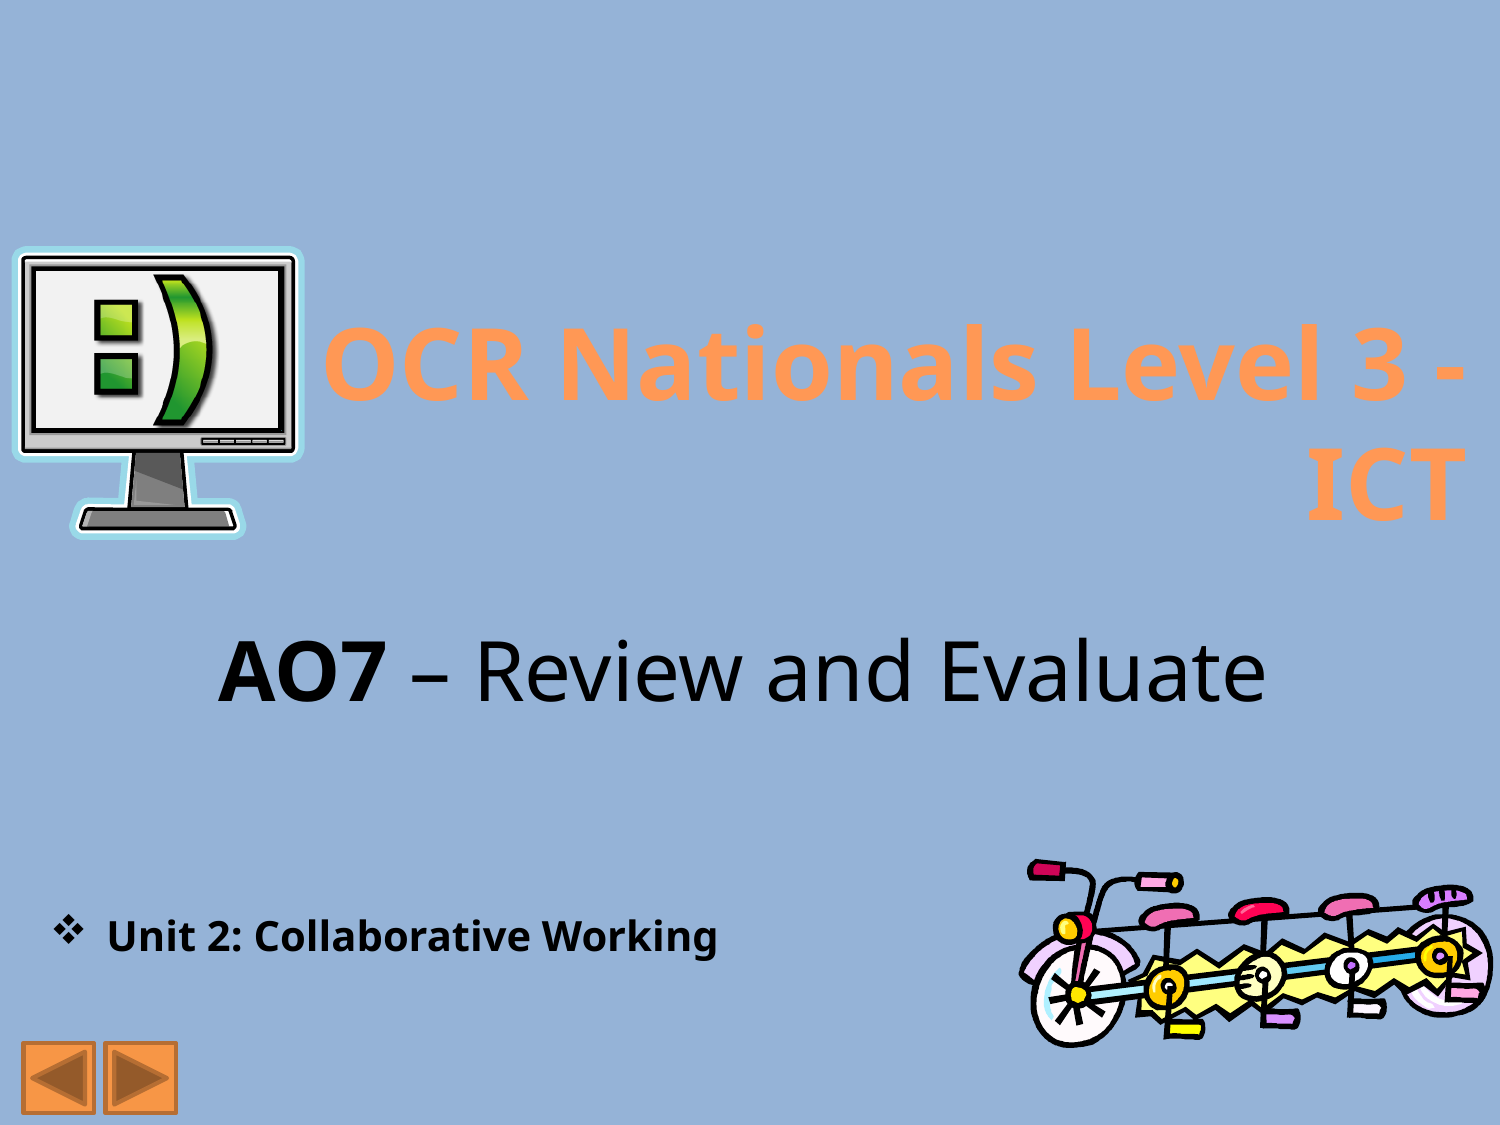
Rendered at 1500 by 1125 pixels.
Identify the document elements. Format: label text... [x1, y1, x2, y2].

picture [1015, 855, 1500, 1055]
title AO7 – Review and Evaluate [35, 562, 1454, 774]
list Unit 2: Collaborative Working [35, 902, 1010, 1020]
picture [68, 265, 239, 436]
